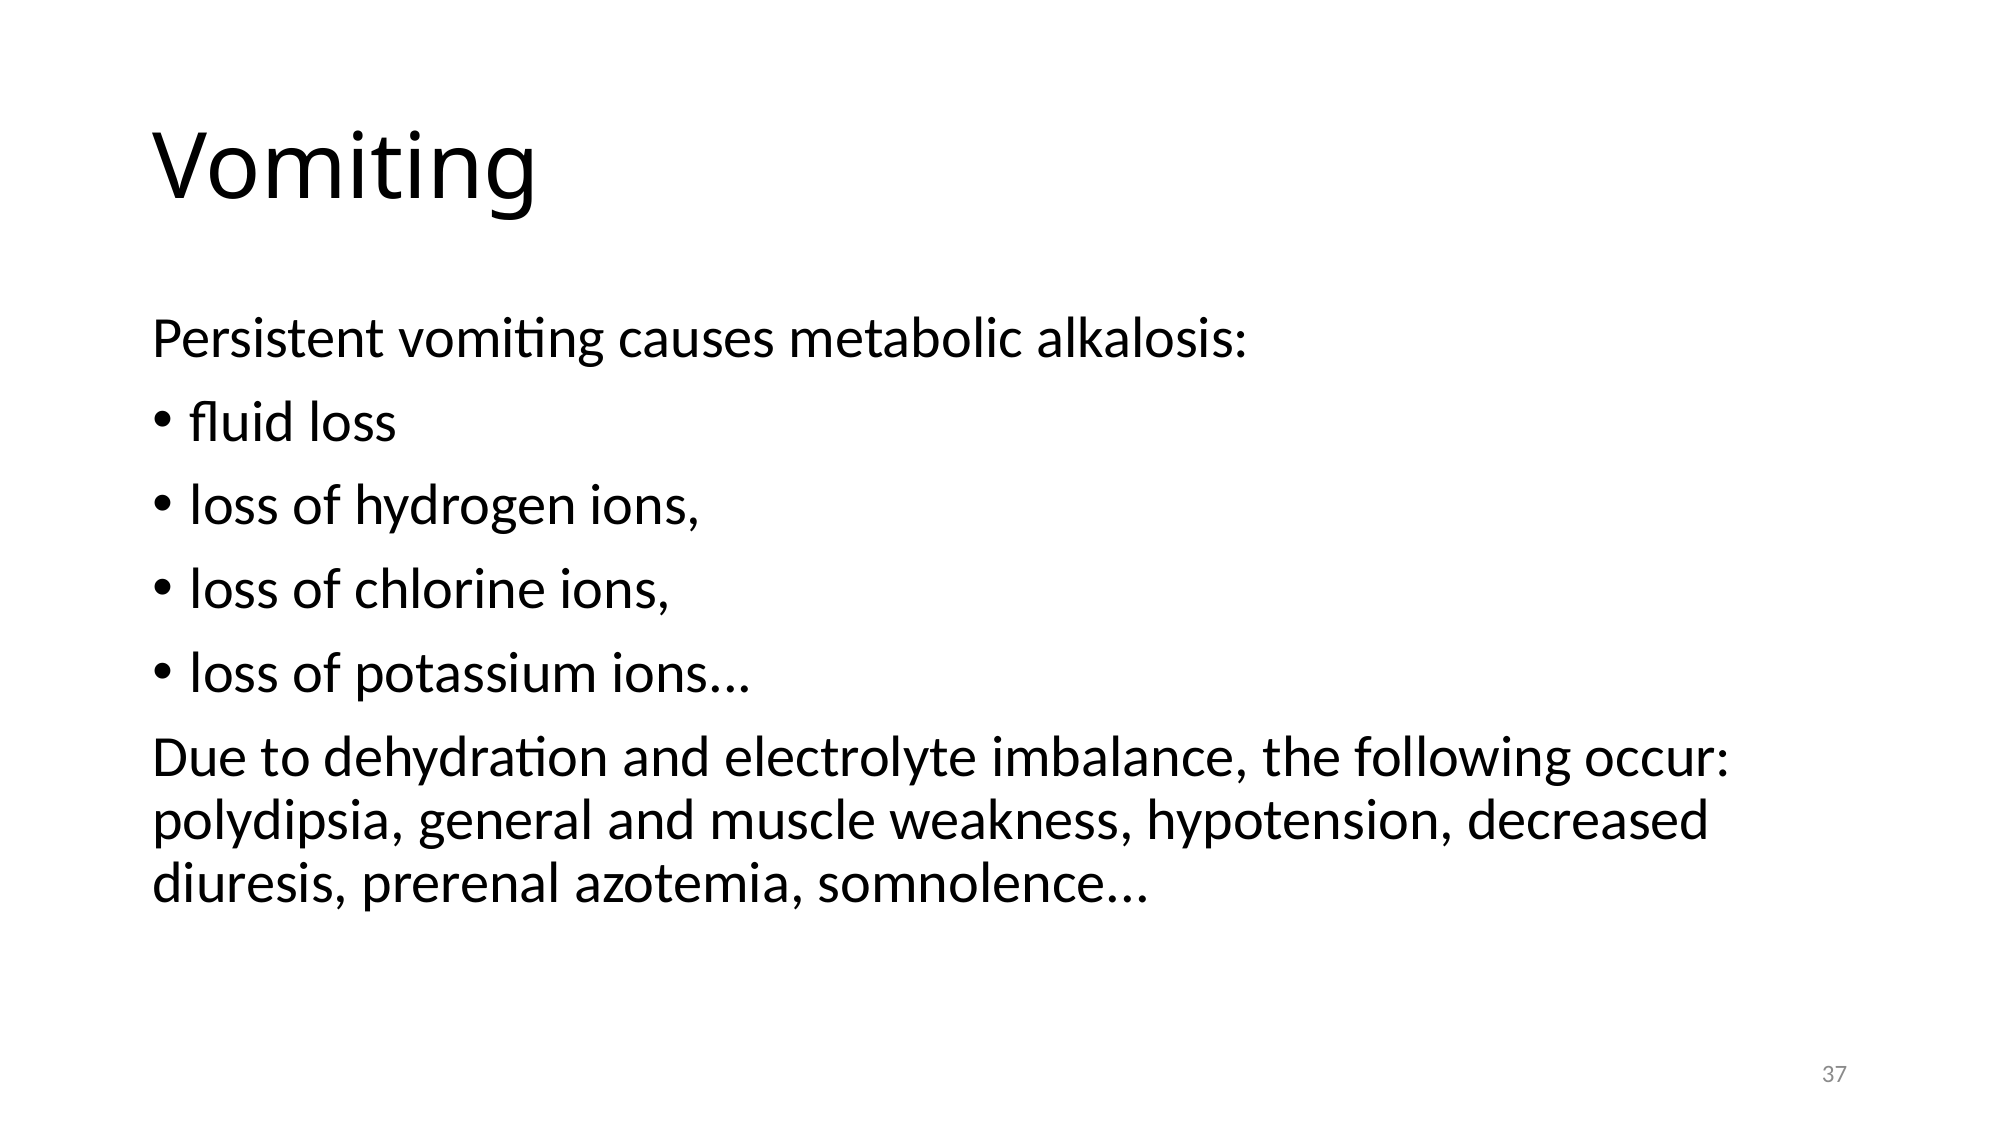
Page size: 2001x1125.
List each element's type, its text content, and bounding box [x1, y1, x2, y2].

list Persistent vomiting causes metabolic alkalosis: fluid loss loss of hydrogen ions, loss of chlorine ions, loss of potassium ions... Due to dehydration and electrolyte imbalance, the following occur: polydipsia, general and muscle weakness, hypotension, decreased diuresis, prerenal azotemia, somnolence... [137, 299, 1863, 1014]
title Vomiting [137, 59, 1863, 278]
slide_number 37 [1412, 1042, 1863, 1103]
